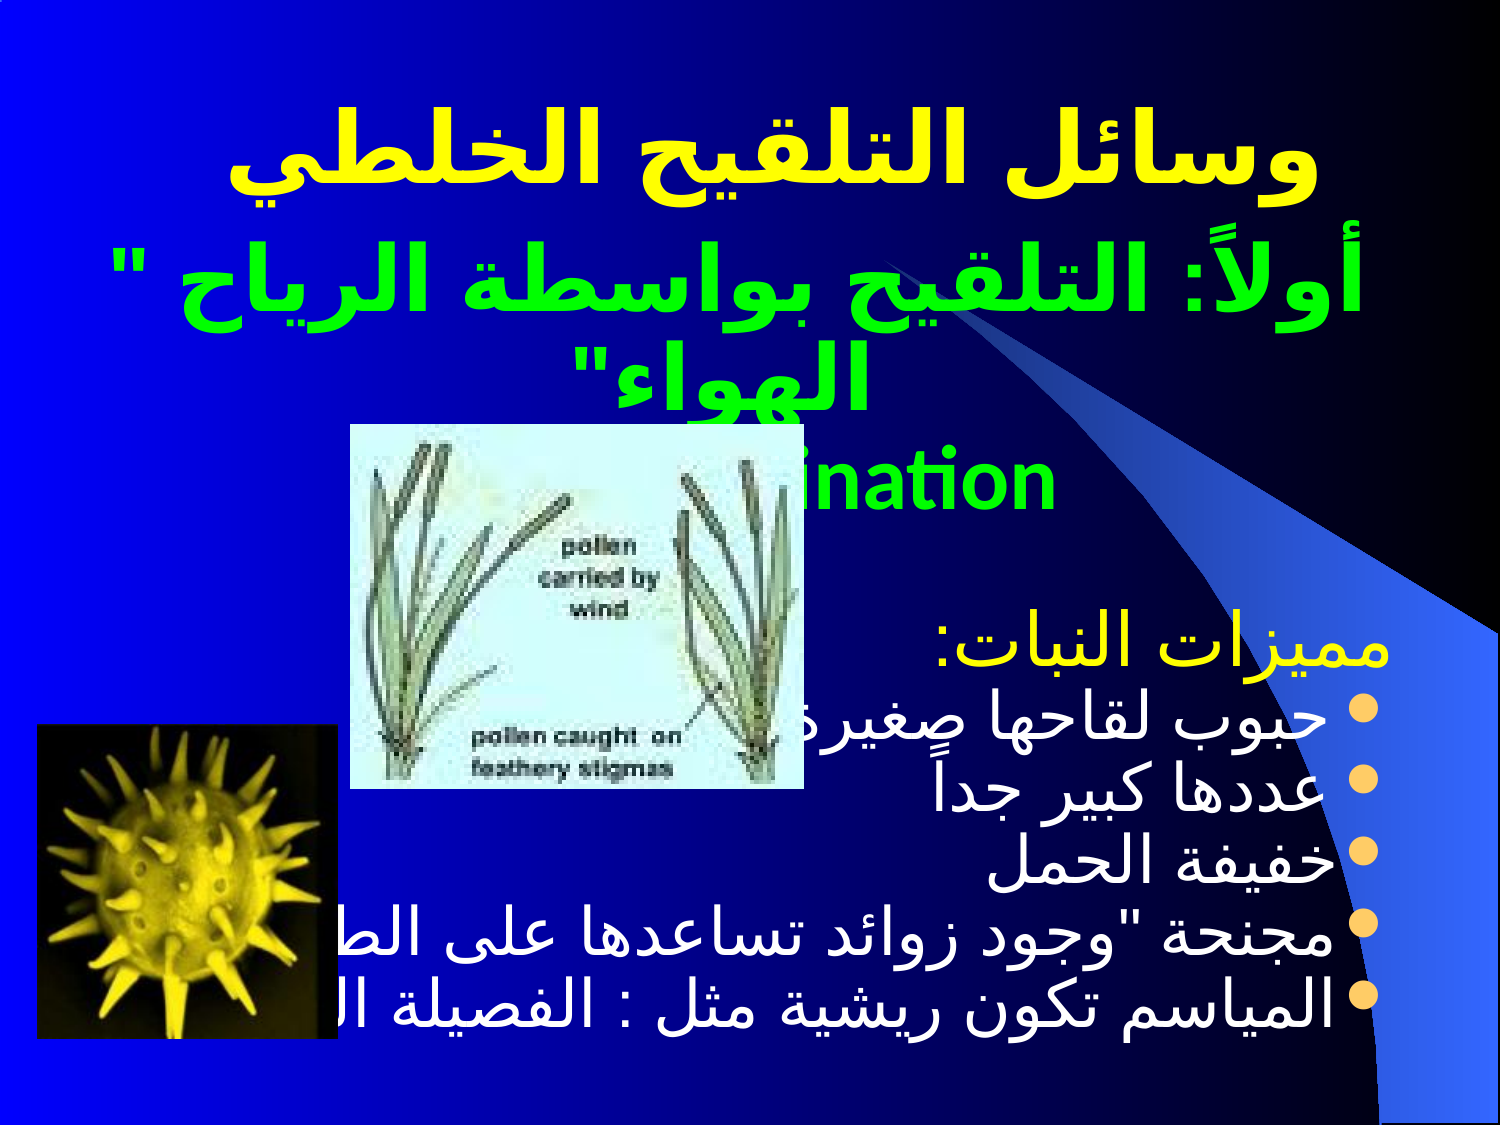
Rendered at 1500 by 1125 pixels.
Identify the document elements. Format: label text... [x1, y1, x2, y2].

picture [37, 724, 338, 1039]
list أولاً: التلقيح بواسطة الرياح " الهواء" wind pollination : مميزات النبات: حبوب لقاحها صغيرة جداً عددها كبير جداً خفيفة الحمل مجنحة "وجود زوائد تساعدها على الطيران" المياسم تكون ريشية مثل : الفصيلة النجيلية. [49, 224, 1426, 1088]
picture [349, 424, 805, 790]
title وسائل التلقيح الخلطي [112, 49, 1439, 238]
